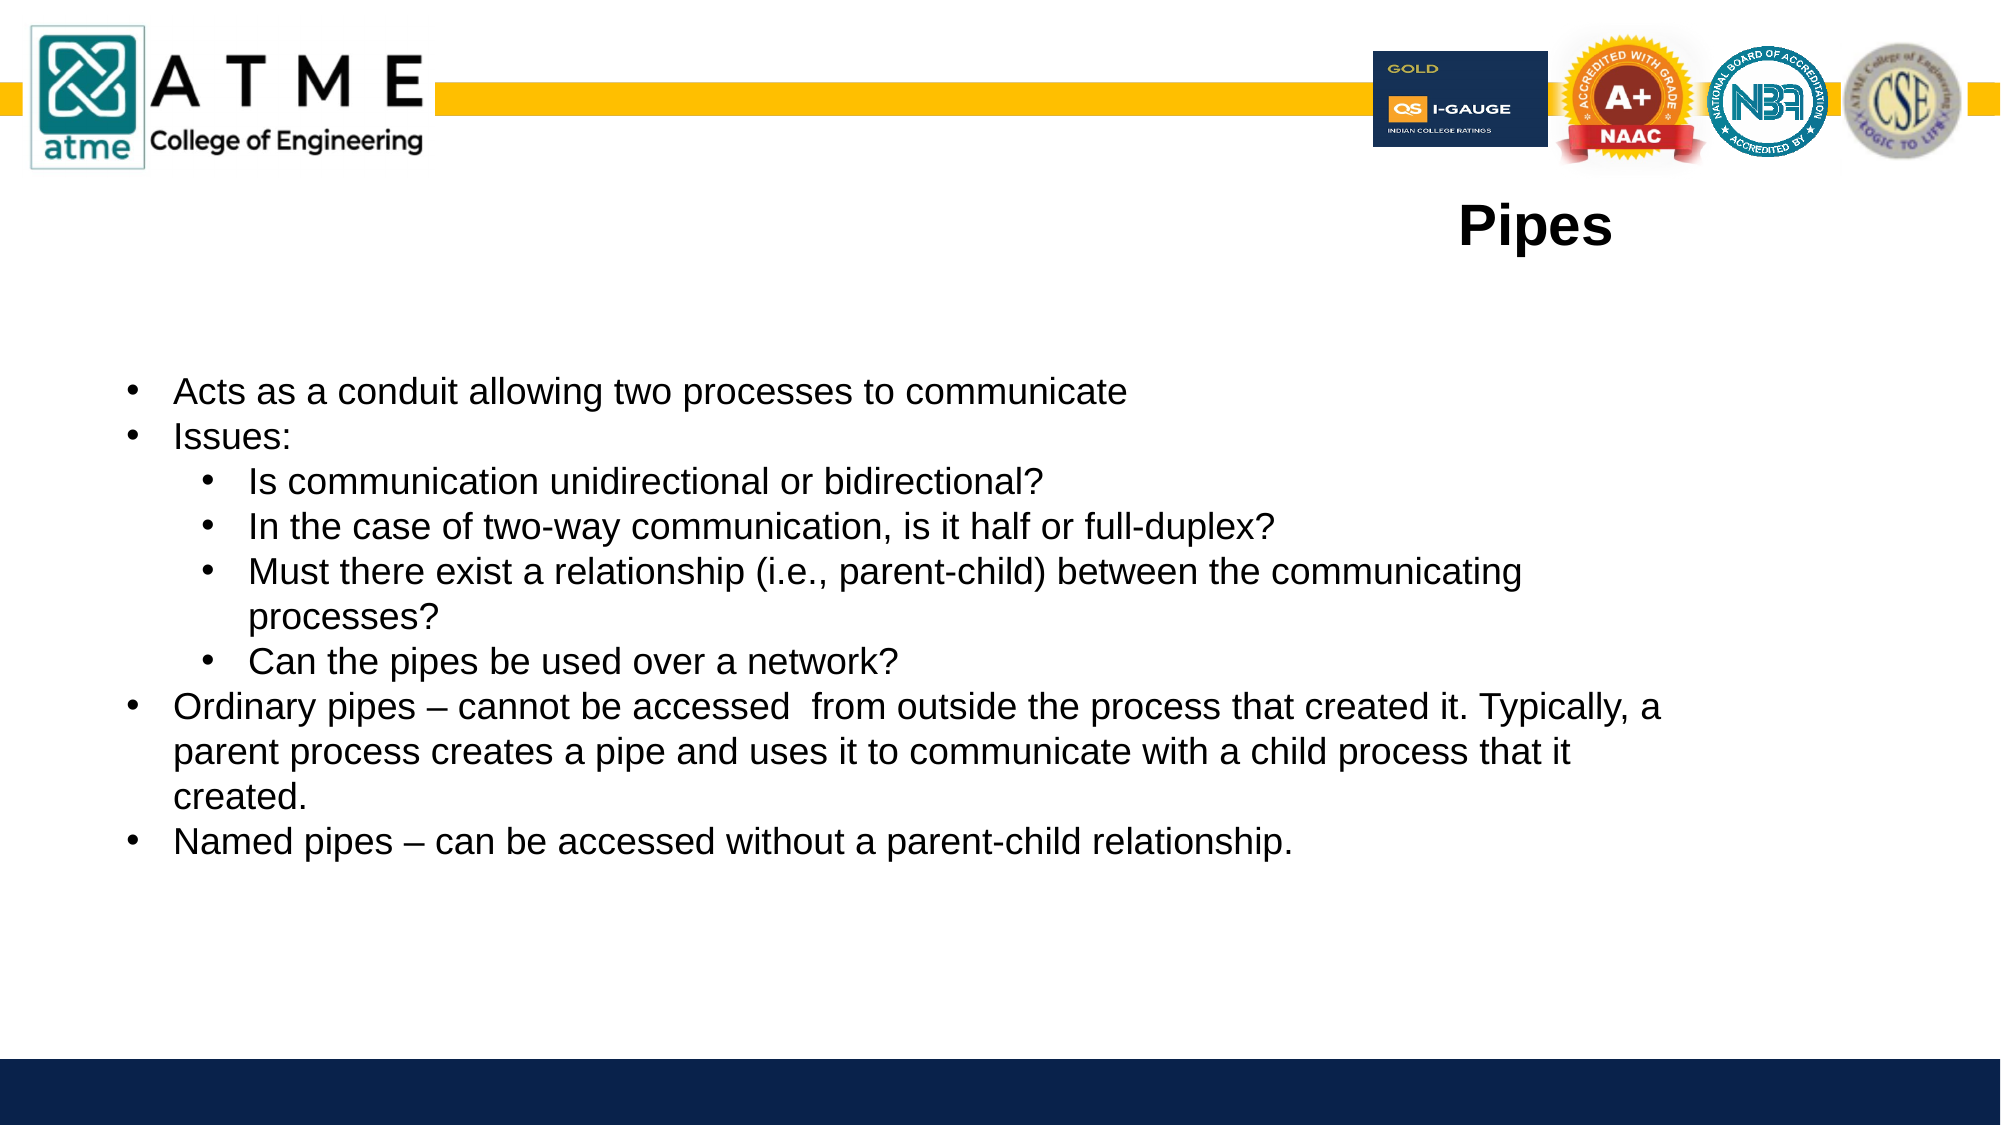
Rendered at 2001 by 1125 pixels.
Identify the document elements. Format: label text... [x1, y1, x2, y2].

picture [1840, 26, 1968, 176]
text_box Acts as a conduit allowing two processes to communicate Issues: Is communication unidirectional or bidirectional? In the case of two-way communication, is it half or full-duplex? Must there exist a relationship (i.e., parent-child) between the communicating processes? Can the pipes be used over a network? Ordinary pipes – cannot be accessed from outside the process that created it. Typically, a parent process creates a pipe and uses it to communicate with a child process that it created. Named pipes – can be accessed without a parent-child relationship. [111, 359, 1708, 960]
picture [0, 1059, 2001, 1125]
picture [22, 15, 435, 178]
text_box Pipes [1443, 179, 1629, 265]
picture [1373, 20, 1828, 180]
